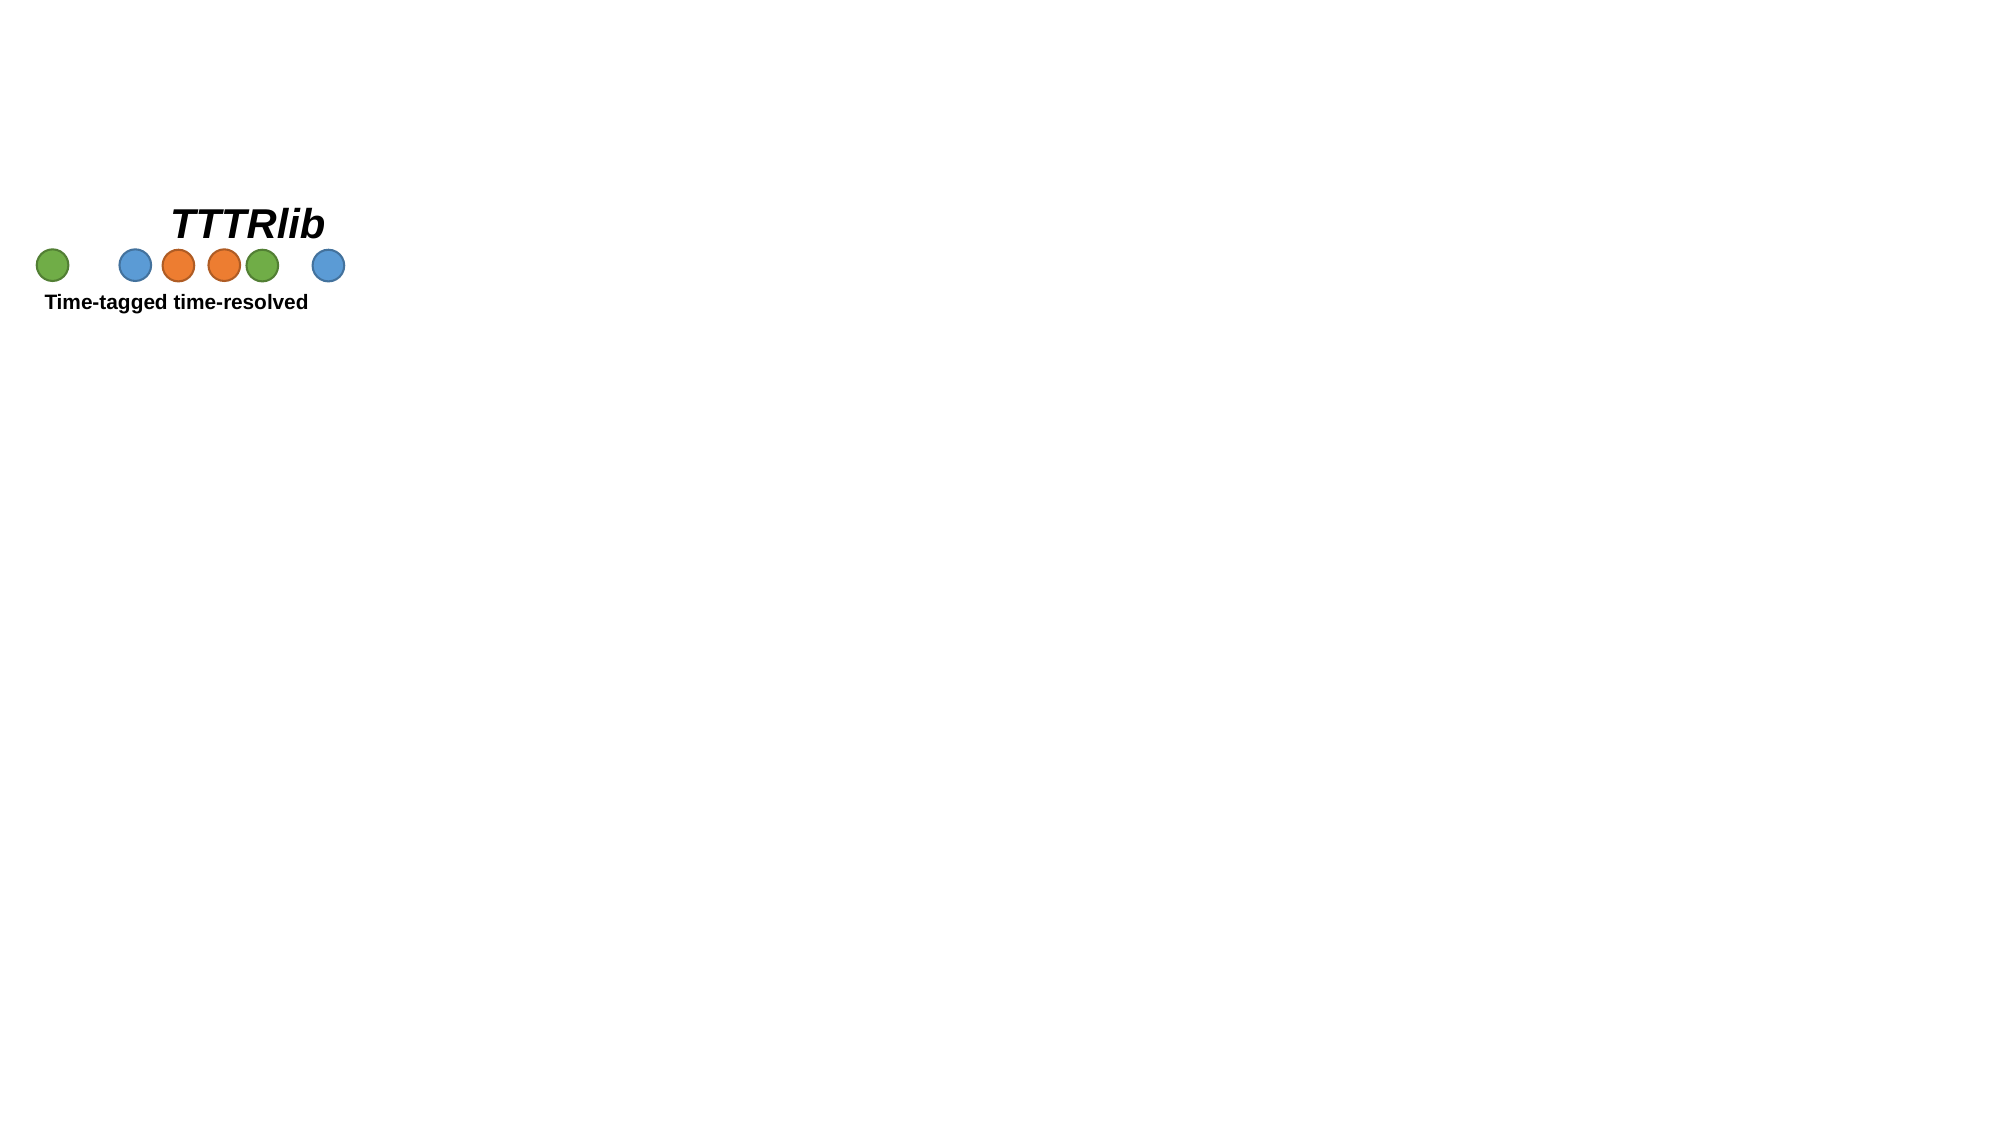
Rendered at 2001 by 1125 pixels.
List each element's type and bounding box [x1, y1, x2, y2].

text_box [28, 189, 376, 322]
